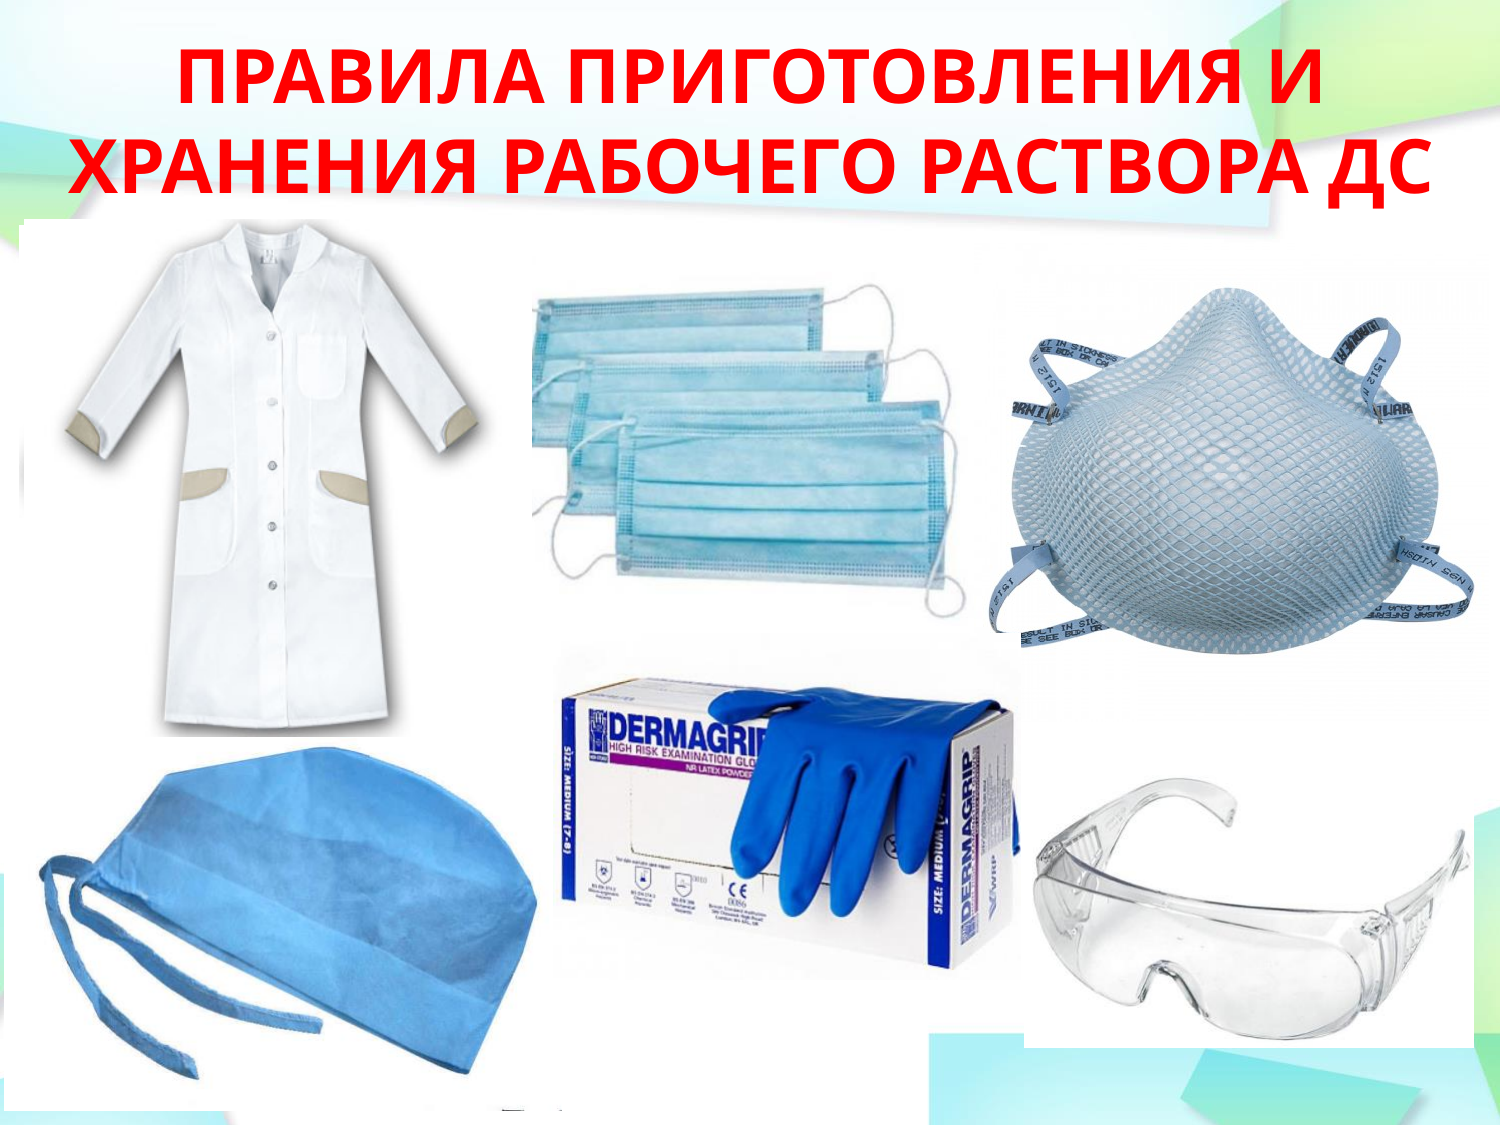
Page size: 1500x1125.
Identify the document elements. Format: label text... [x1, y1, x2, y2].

title ПРАВИЛА ПРИГОТОВЛЕНИЯ И ХРАНЕНИЯ РАБОЧЕГО РАСТВОРА ДС [53, 24, 1450, 212]
picture [0, 0, 1500, 1125]
